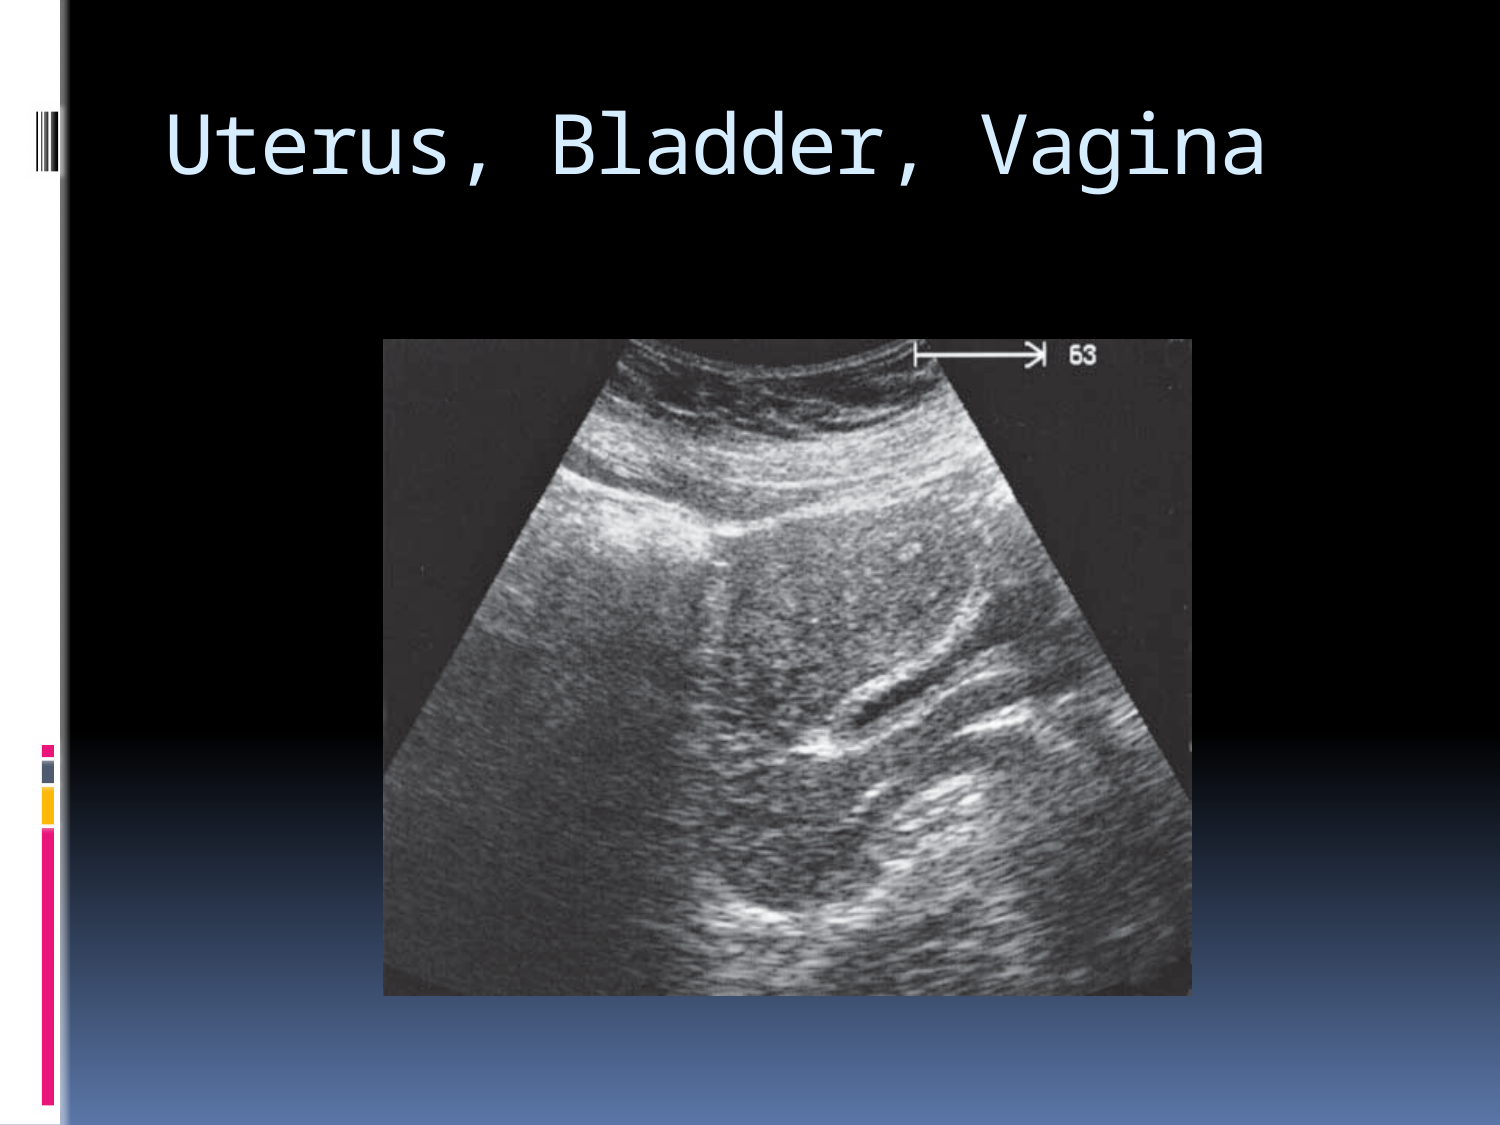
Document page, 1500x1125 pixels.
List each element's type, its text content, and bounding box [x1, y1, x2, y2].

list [383, 339, 1192, 997]
title Uterus, Bladder, Vagina [150, 83, 1425, 234]
